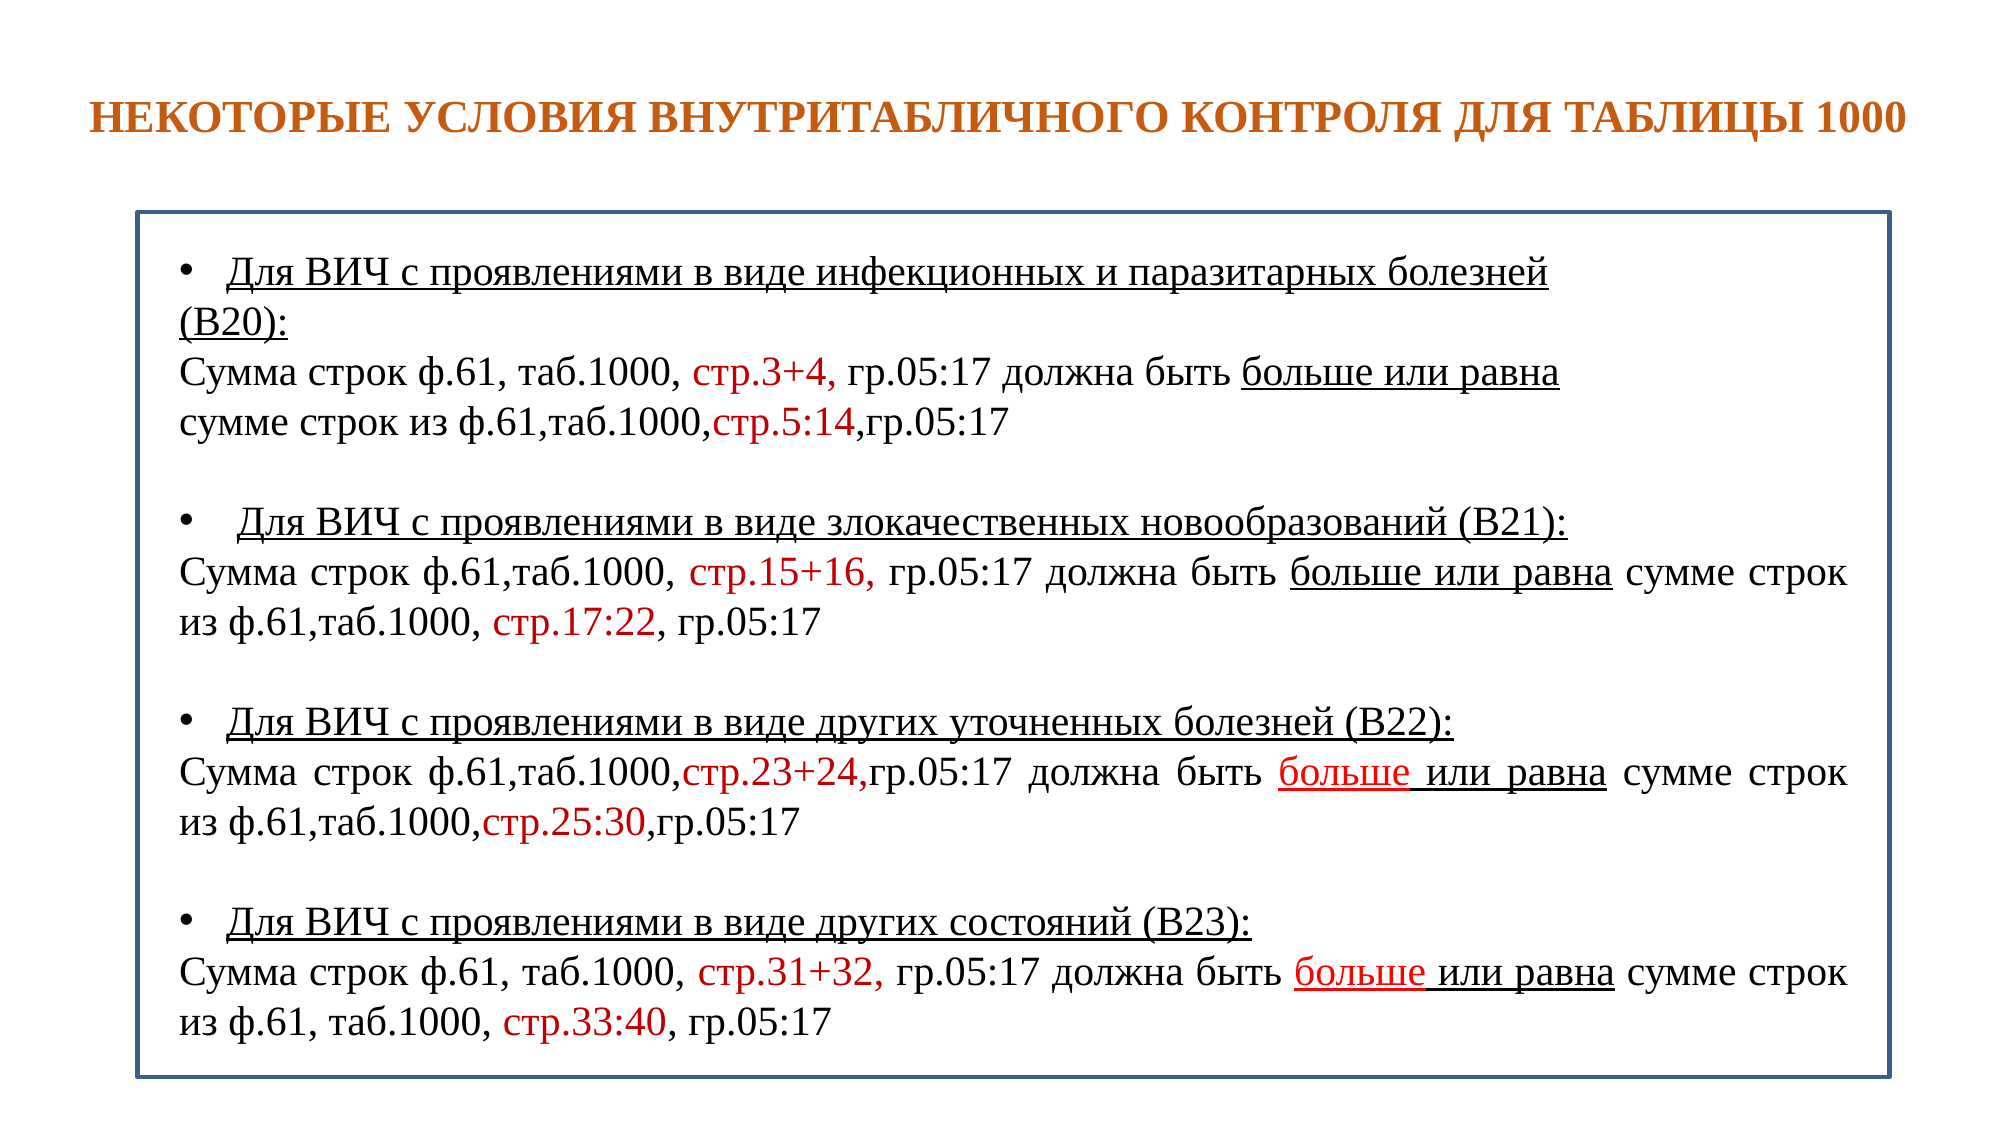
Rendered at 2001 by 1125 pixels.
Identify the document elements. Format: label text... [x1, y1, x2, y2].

text_box [1863, 211, 1890, 1078]
text_box [137, 211, 164, 1078]
title НЕКОТОРЫЕ УСЛОВИЯ ВНУТРИТАБЛИЧНОГО КОНТРОЛЯ ДЛЯ ТАБЛИЦЫ 1000 [74, 60, 2000, 177]
text_box Для ВИЧ с проявлениями в виде инфекционных и паразитарных болезней (В20): Сумма строк ф.61, таб.1000, стр.3+4, гр.05:17 должна быть больше или равна сумме строк из ф.61,таб.1000,стр.5:14,гр.05:17 Для ВИЧ с проявлениями в виде злокачественных новообразований (В21): Сумма строк ф.61,таб.1000, стр.15+16, гр.05:17 должна быть больше или равна сумме строк из ф.61,таб.1000, стр.17:22, гр.05:17 Для ВИЧ с проявлениями в виде других уточненных болезней (В22): Сумма строк ф.61,таб.1000,стр.23+24,гр.05:17 должна быть больше или равна сумме строк из ф.61,таб.1000,стр.25:30,гр.05:17 Для ВИЧ с проявлениями в виде других состояний (В23): Сумма строк ф.61, таб.1000, стр.31+32, гр.05:17 должна быть больше или равна сумме строк из ф.61, таб.1000, стр.33:40, гр.05:17 [164, 191, 1863, 1125]
